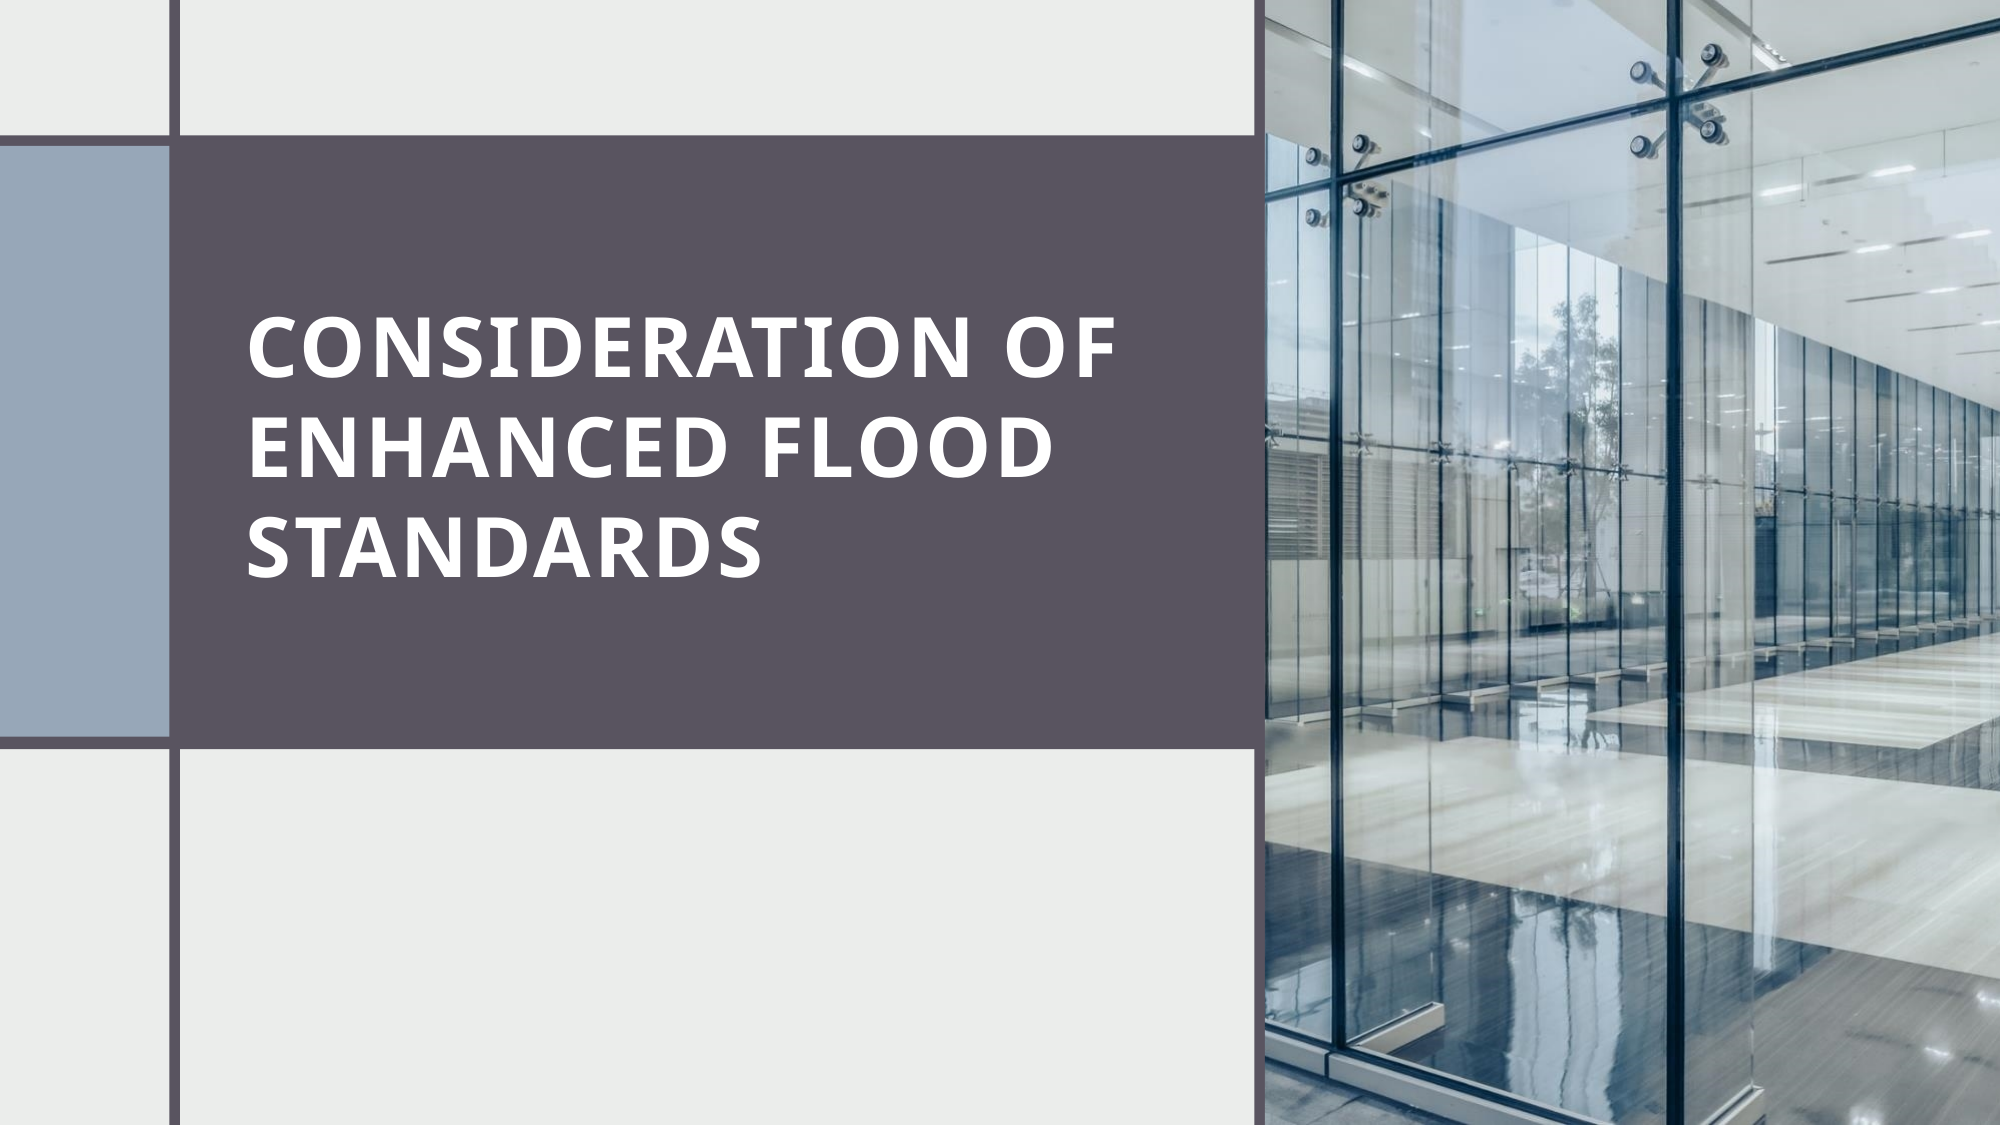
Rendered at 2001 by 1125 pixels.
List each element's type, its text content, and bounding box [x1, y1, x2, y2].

picture [1264, 0, 2000, 1125]
title CONSIDERATION OF ENHANCED flood STANDARDS [227, 135, 1205, 750]
